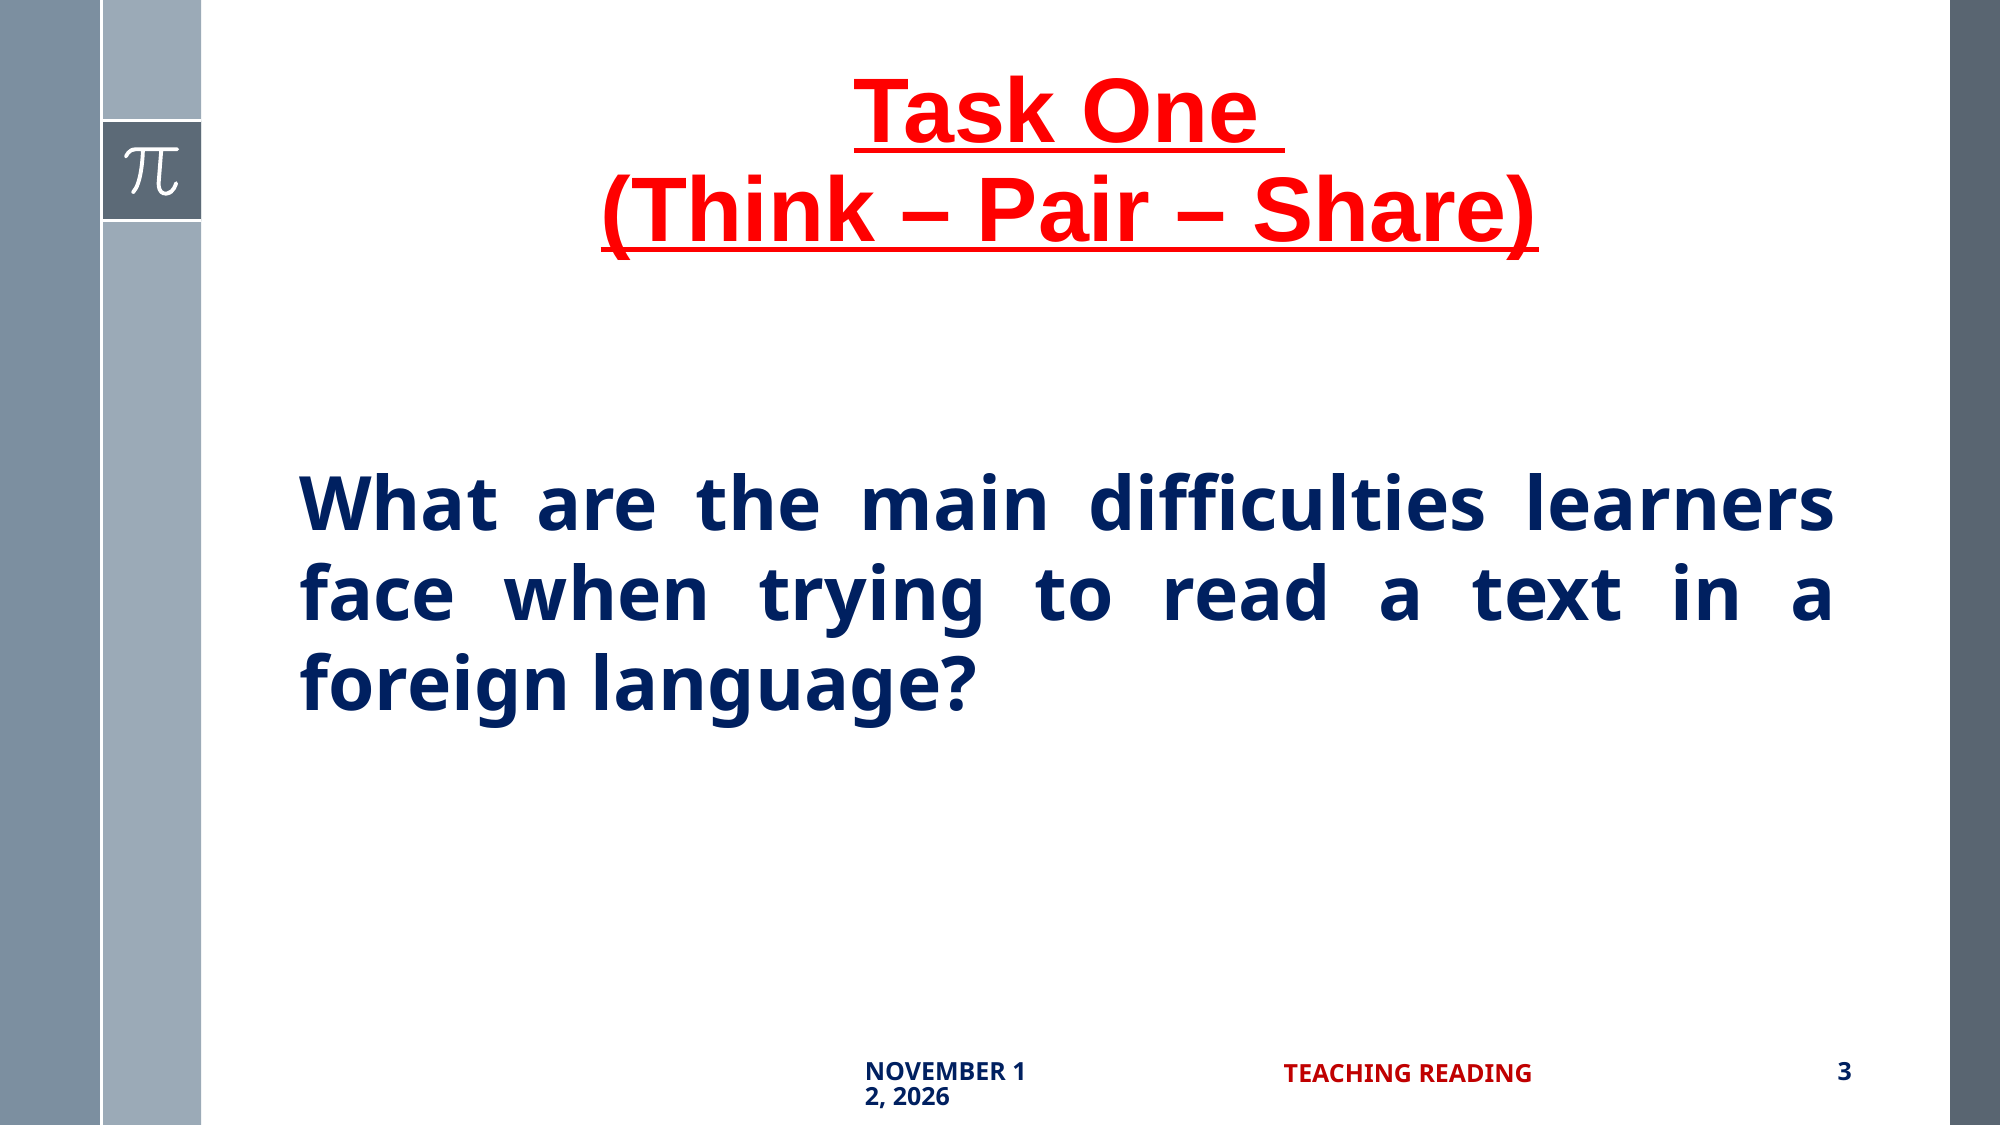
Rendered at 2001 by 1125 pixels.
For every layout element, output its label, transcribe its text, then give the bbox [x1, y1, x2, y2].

title Task One (Think – Pair – Share) [472, 56, 1668, 269]
footer Teaching Reading [1082, 1042, 1735, 1103]
text_box What are the main difficulties learners face when trying to read a text in a foreign language? [284, 447, 1852, 733]
slide_number 3 [1766, 1042, 1867, 1103]
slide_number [849, 1042, 1050, 1103]
